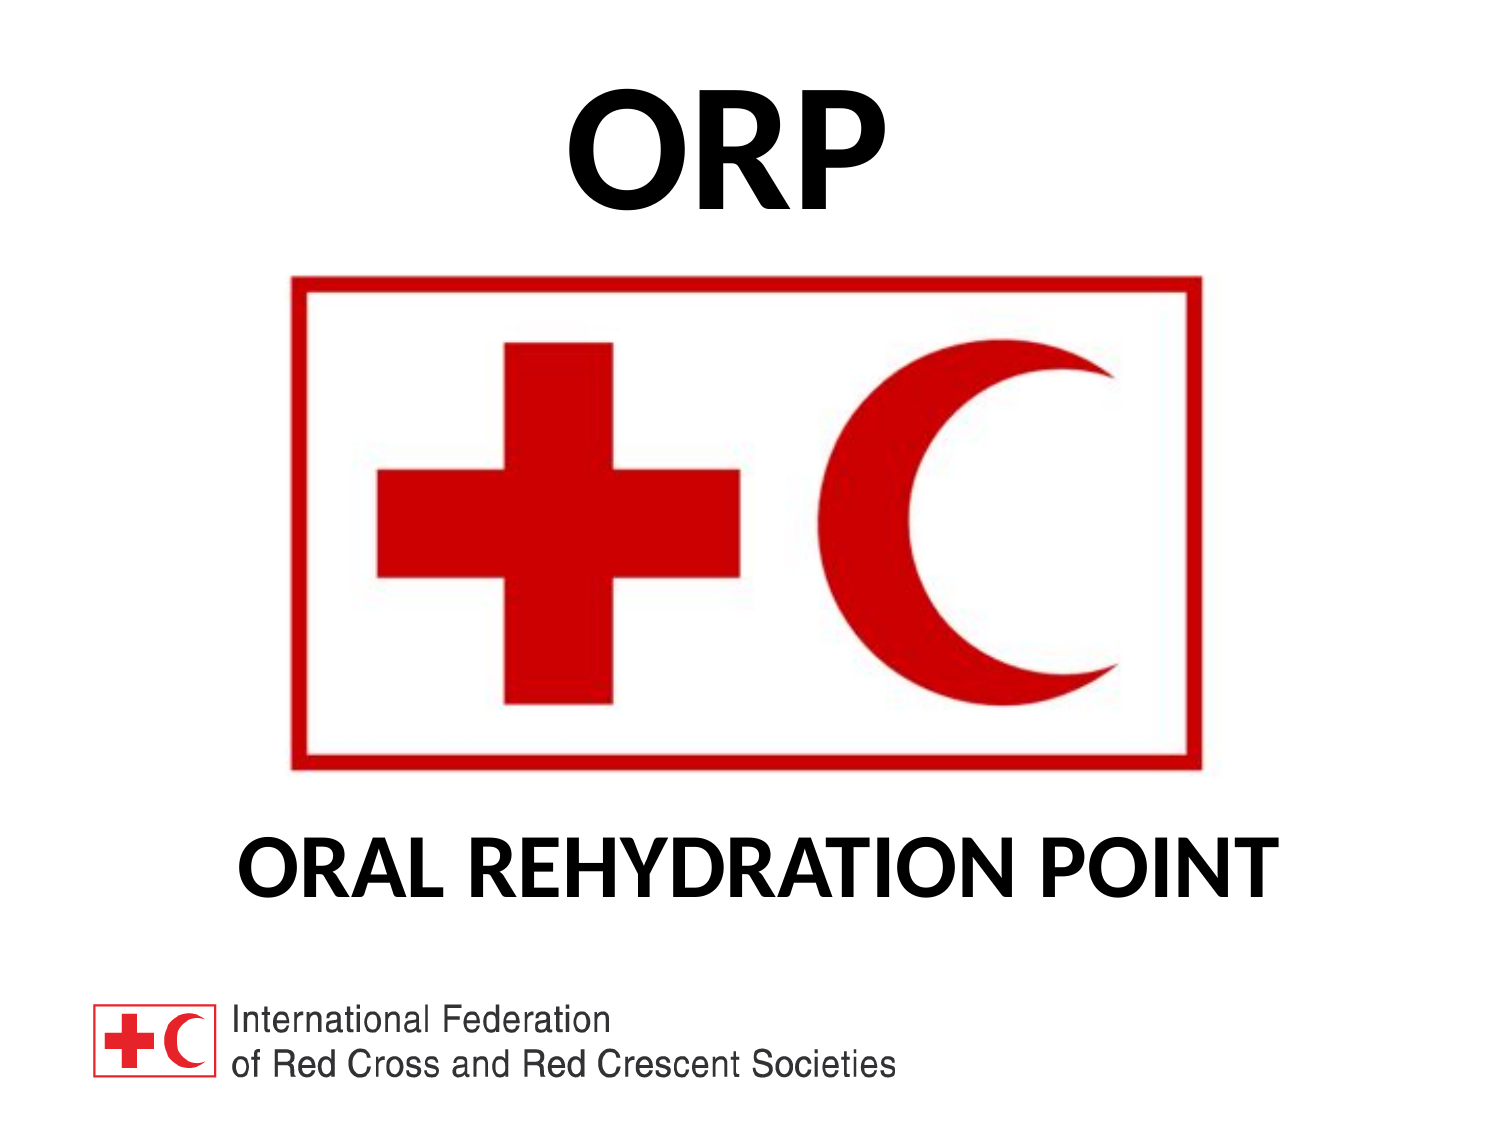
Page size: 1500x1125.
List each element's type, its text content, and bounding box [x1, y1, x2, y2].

text_box ORAL REHYDRATION POINT [222, 798, 1297, 924]
picture [88, 999, 904, 1083]
picture [253, 243, 1242, 807]
title ORP [53, 42, 1404, 231]
